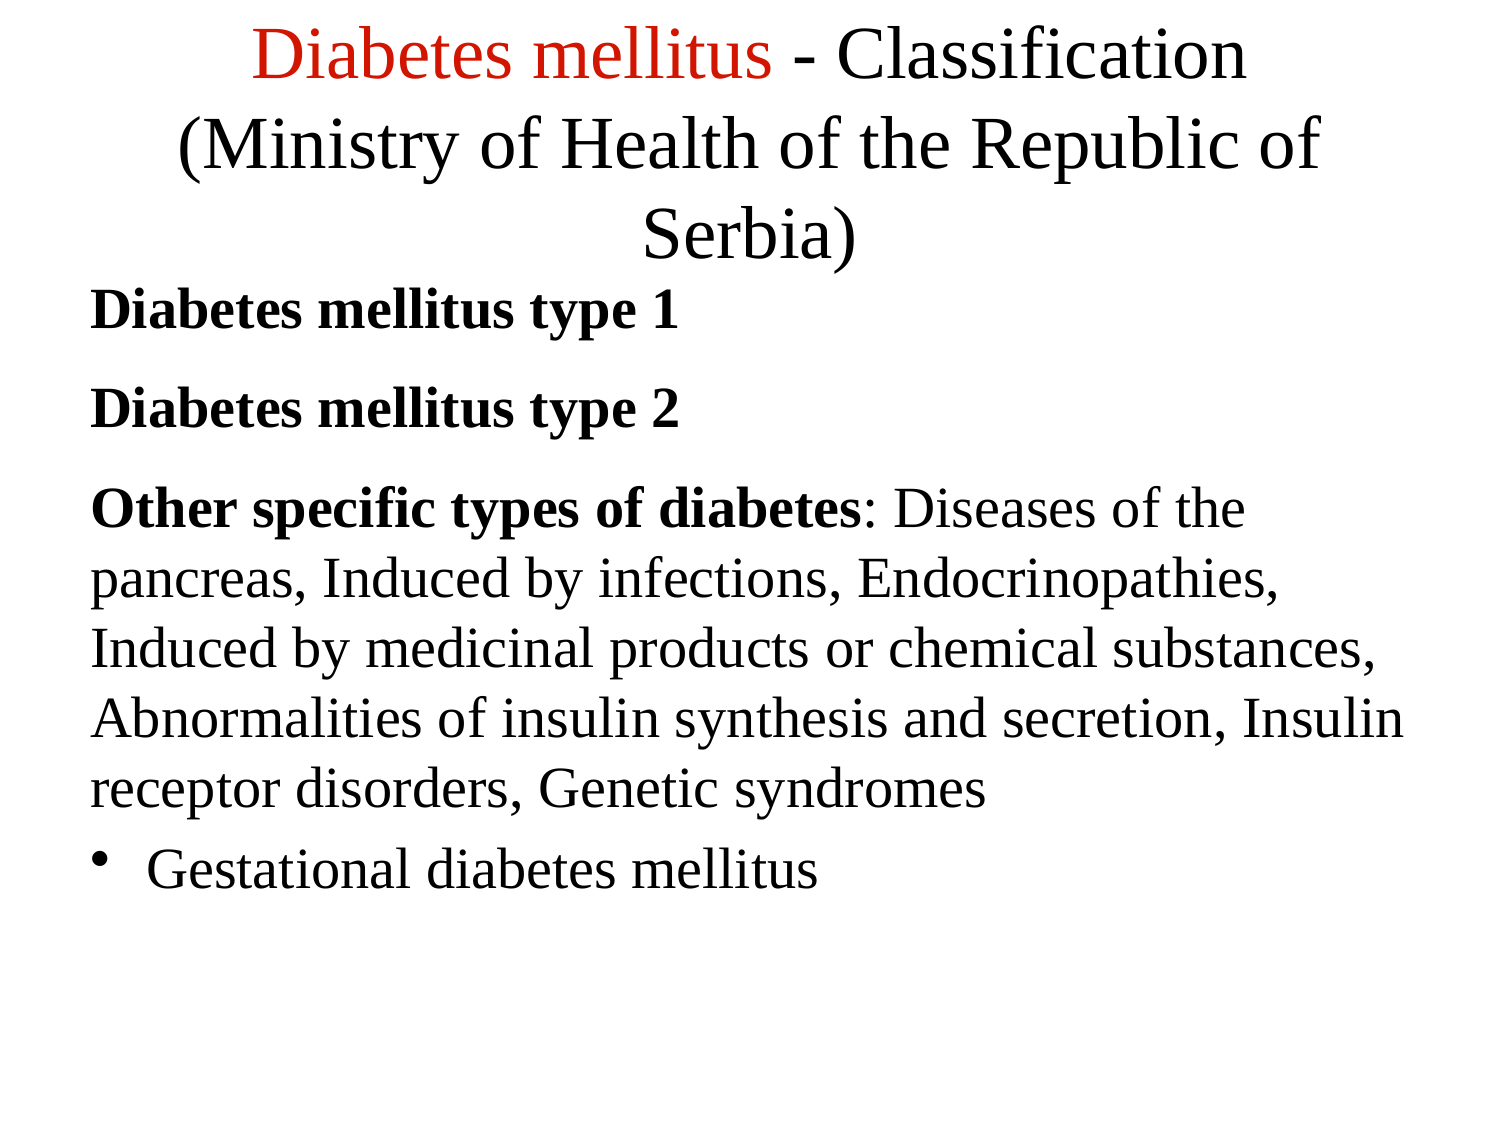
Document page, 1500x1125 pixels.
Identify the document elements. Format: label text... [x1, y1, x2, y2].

list Diabetes mellitus type 1 Diabetes mellitus type 2 Other specific types of diabetes: Diseases of the pancreas, Induced by infections, Endocrinopathies, Induced by medicinal products or chemical substances, Abnormalities of insulin synthesis and secretion, Insulin receptor disorders, Genetic syndromes Gestational diabetes mellitus [74, 262, 1426, 1006]
title Diabetes mellitus - Classification (Ministry of Health of the Republic of Serbia) [74, 44, 1426, 233]
